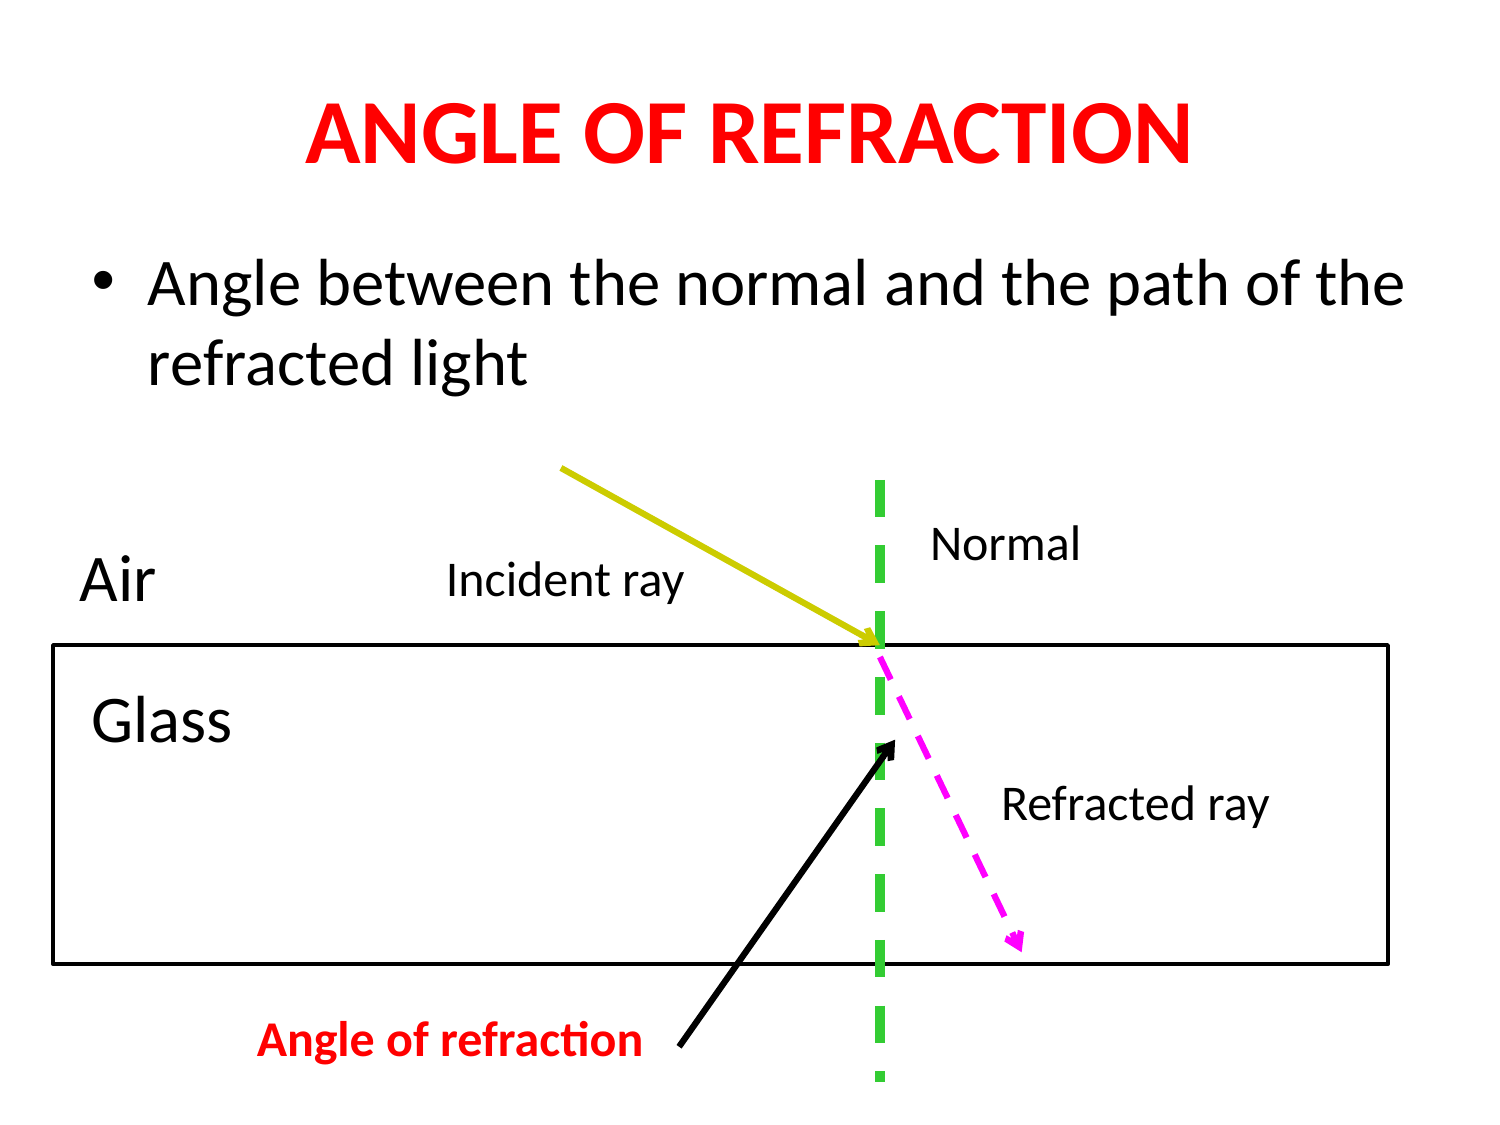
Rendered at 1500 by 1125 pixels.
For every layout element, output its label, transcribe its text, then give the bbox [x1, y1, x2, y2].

text_box Refracted ray [1102, 763, 1341, 838]
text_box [633, 784, 941, 1002]
text_box Angle of refraction [242, 999, 668, 1075]
text_box Incident ray [431, 538, 555, 614]
list Angle between the normal and the path of the refracted light [76, 231, 1427, 426]
text_box Normal [915, 503, 1140, 579]
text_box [802, 733, 1099, 876]
title ANGLE OF REFRACTION [75, 45, 1425, 209]
text_box Glass [76, 668, 302, 764]
text_box [51, 643, 1390, 966]
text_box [560, 467, 881, 646]
text_box Air [64, 527, 195, 622]
